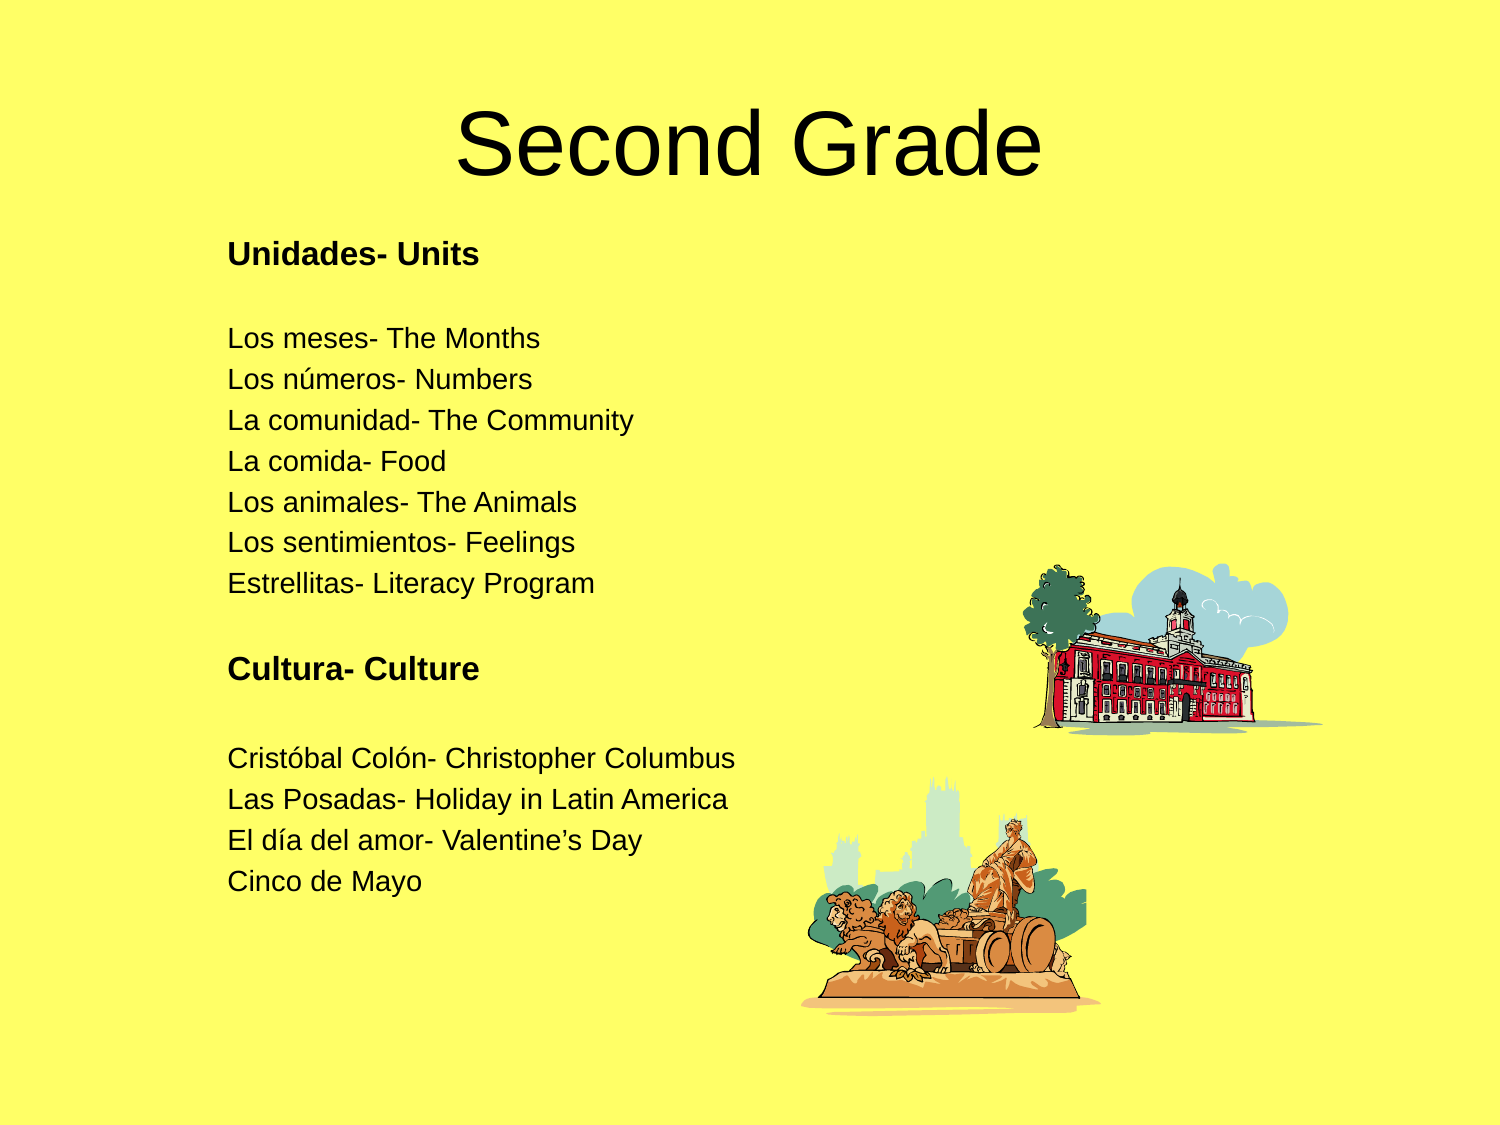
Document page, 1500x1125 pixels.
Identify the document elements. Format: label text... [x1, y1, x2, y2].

picture [799, 774, 1103, 1018]
title Second Grade [75, 45, 1425, 233]
picture [1021, 562, 1325, 737]
list Unidades- Units Los meses- The Months Los números- Numbers La comunidad- The Community La comida- Food Los animales- The Animals Los sentimientos- Feelings Estrellitas- Literacy Program Cultura- Culture Cristóbal Colón- Christopher Columbus Las Posadas- Holiday in Latin America El día del amor- Valentine’s Day Cinco de Mayo [212, 224, 1325, 963]
